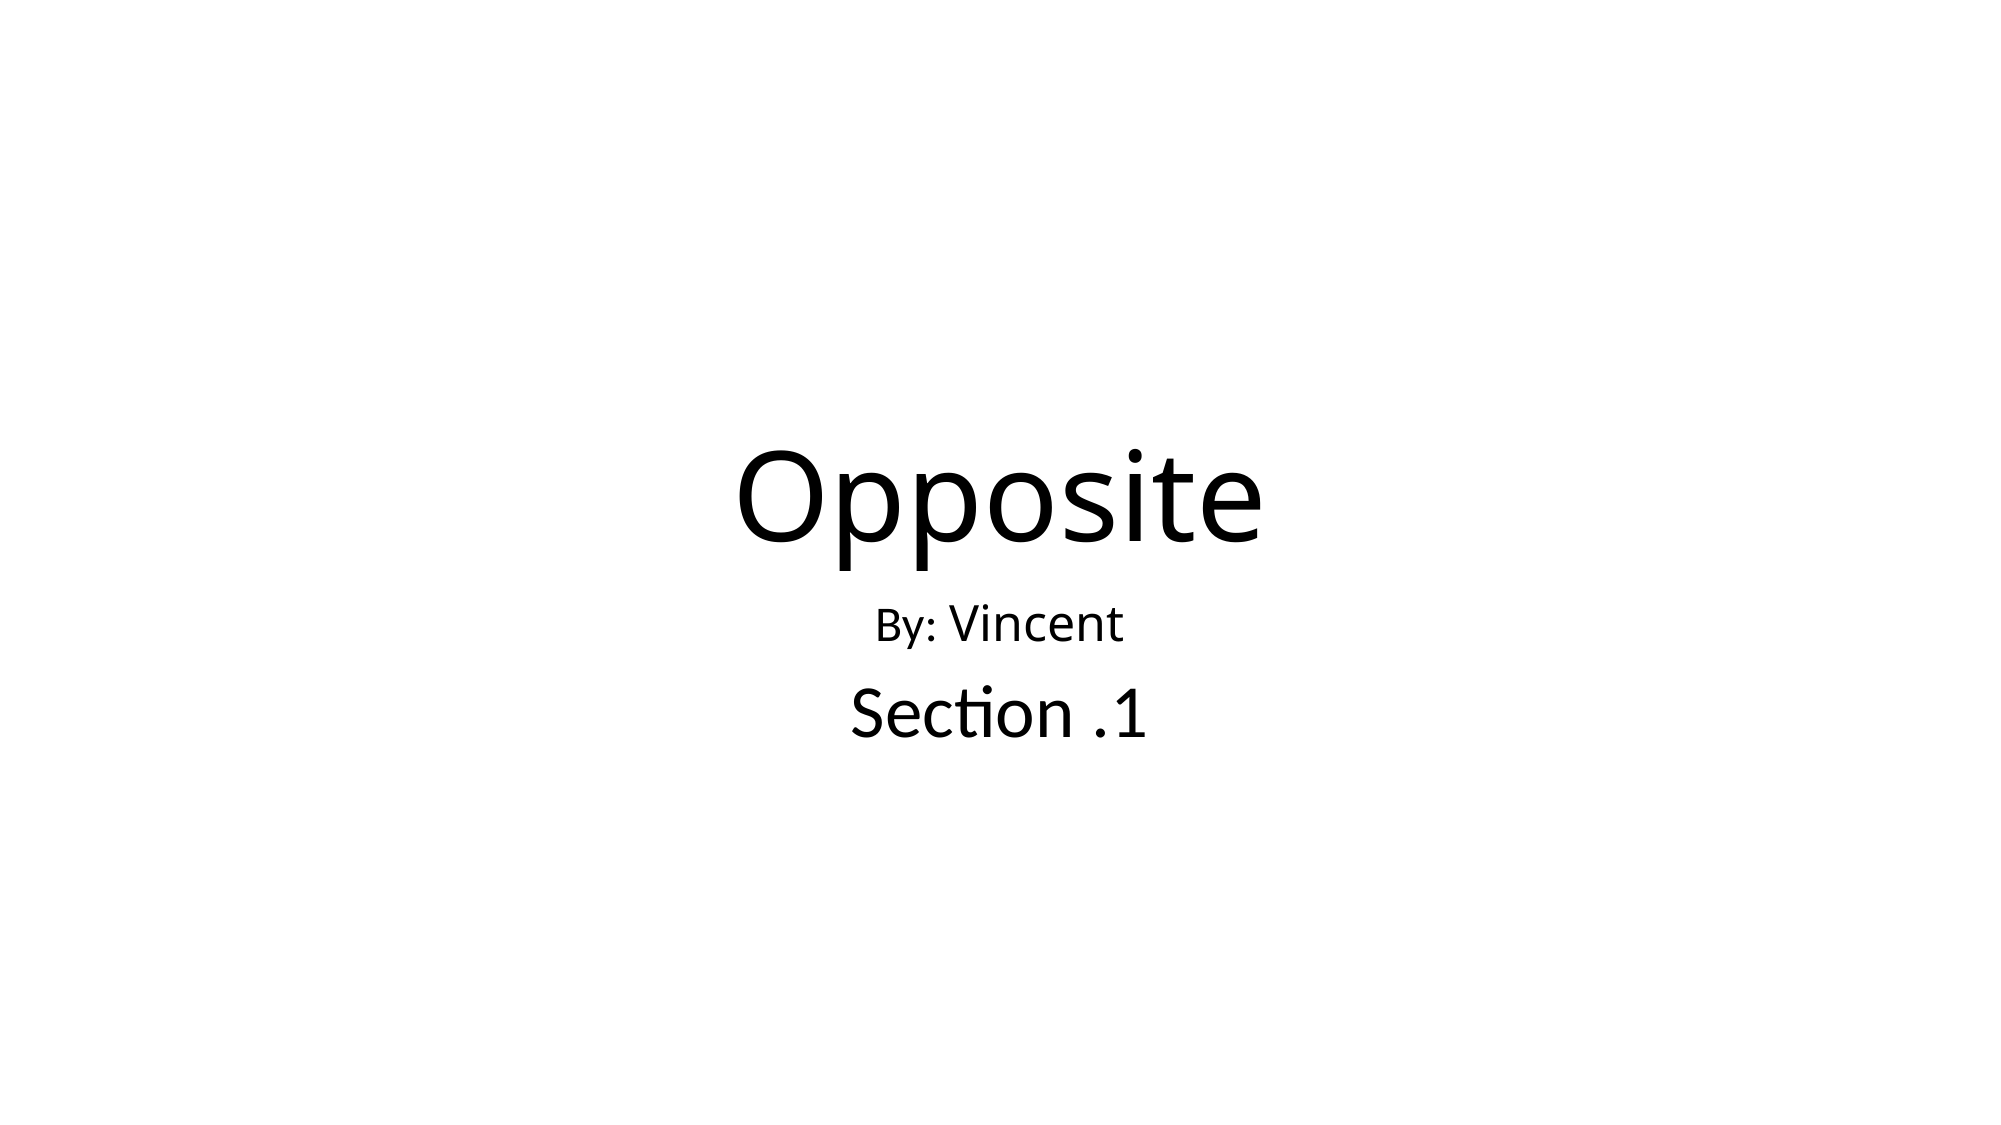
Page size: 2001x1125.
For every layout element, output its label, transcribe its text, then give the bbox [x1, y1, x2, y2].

title Opposite [249, 184, 1750, 576]
subtitle By: Vincent Section .1 [249, 590, 1750, 863]
